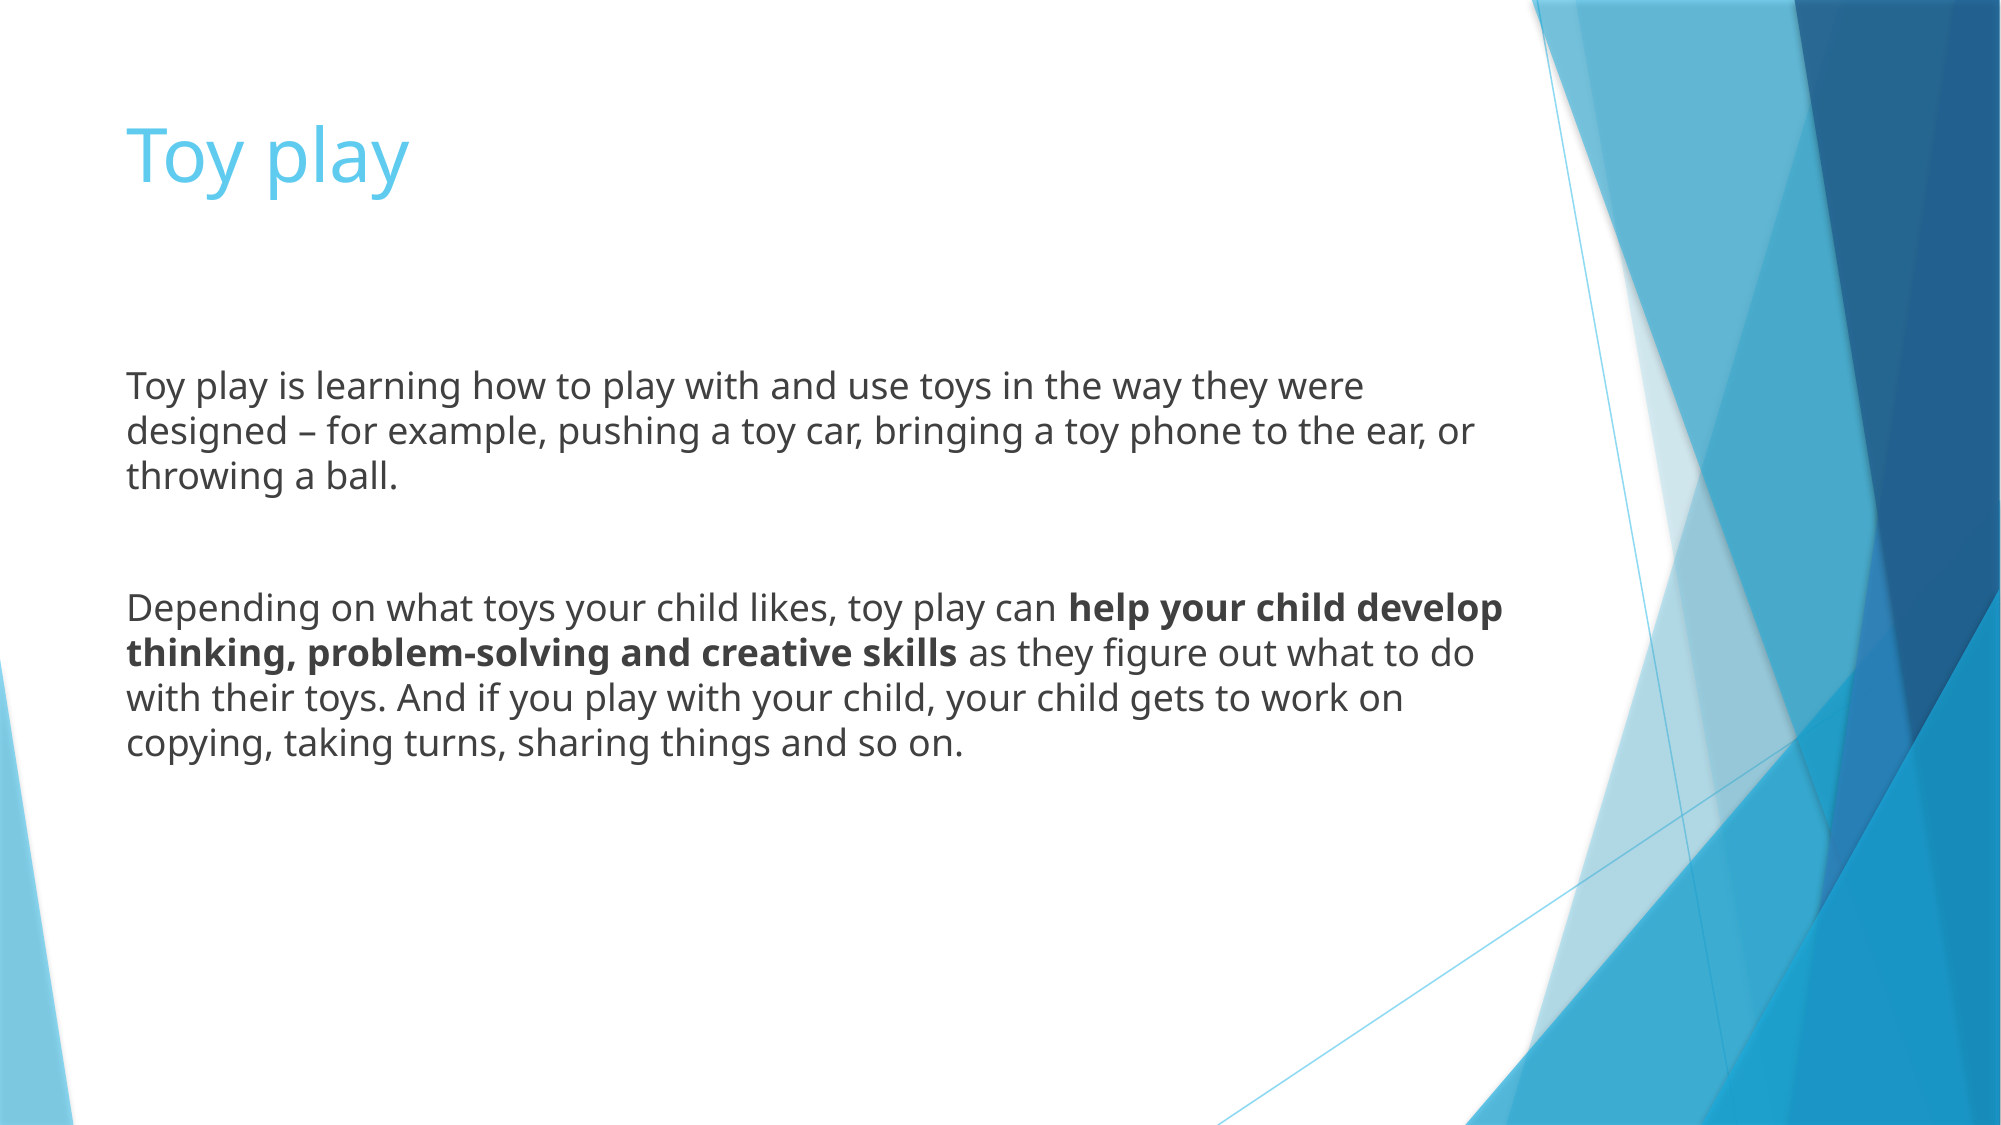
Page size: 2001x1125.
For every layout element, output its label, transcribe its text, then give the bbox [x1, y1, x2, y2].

title Toy play [111, 99, 1522, 317]
list Toy play is learning how to play with and use toys in the way they were designed – for example, pushing a toy car, bringing a toy phone to the ear, or throwing a ball. Depending on what toys your child likes, toy play can help your child develop thinking, problem-solving and creative skills as they figure out what to do with their toys. And if you play with your child, your child gets to work on copying, taking turns, sharing things and so on. [111, 354, 1522, 992]
